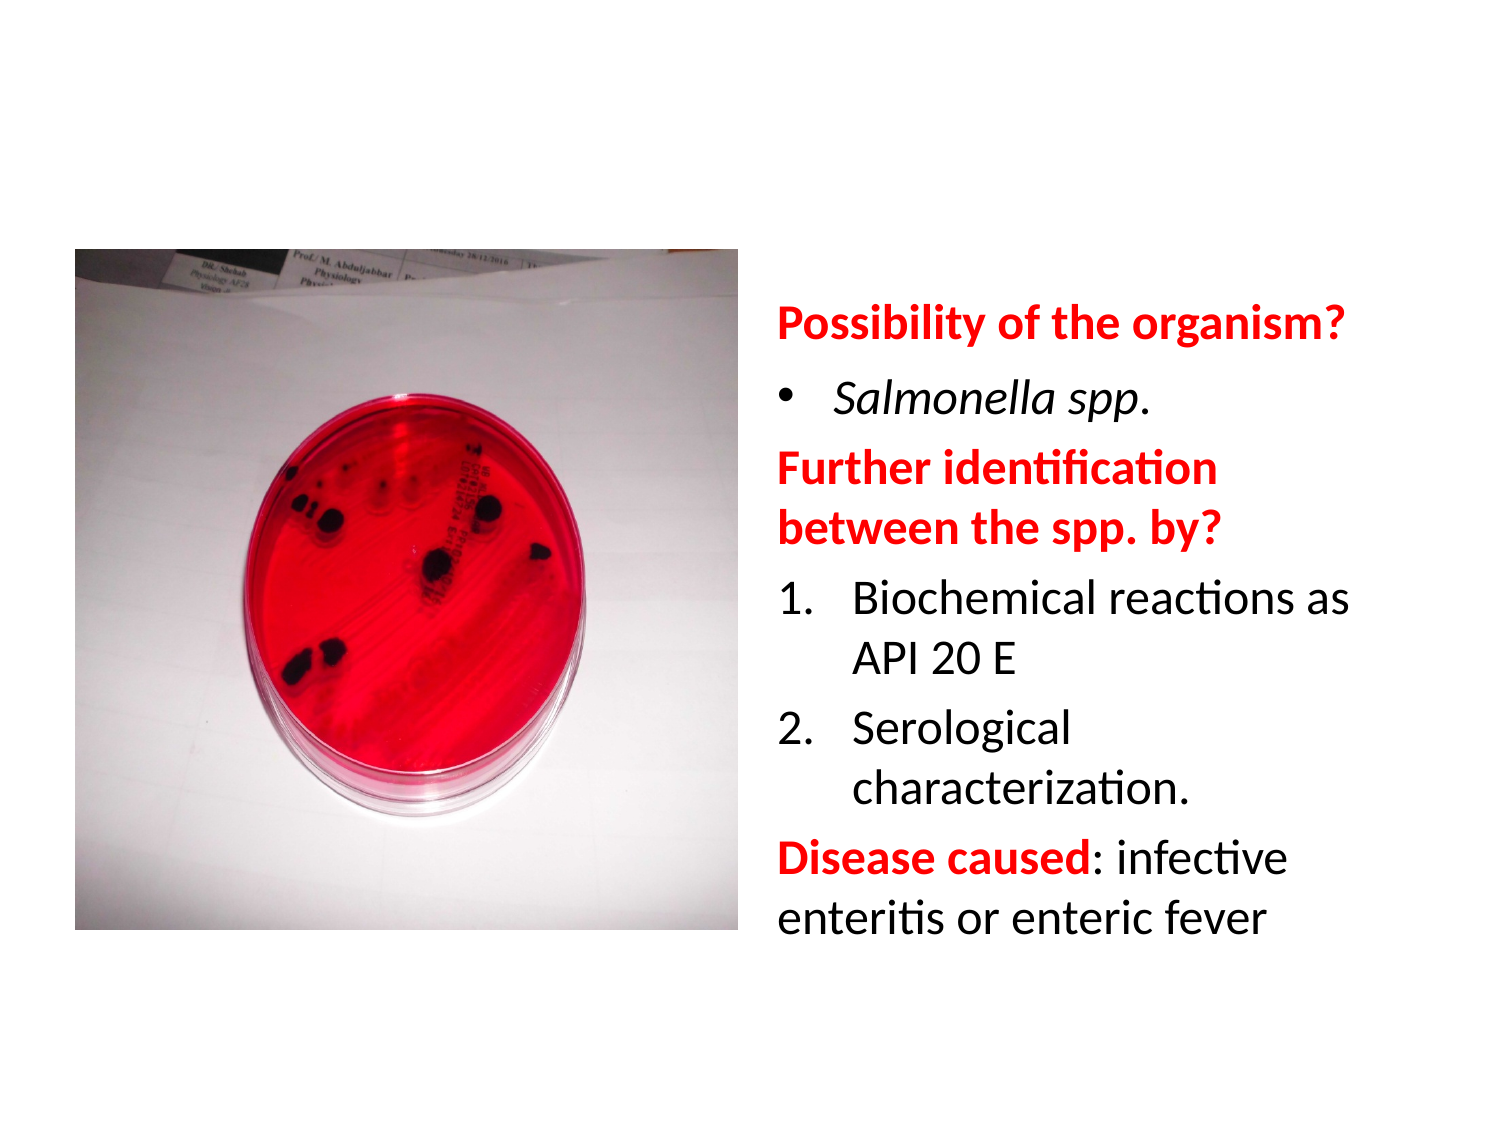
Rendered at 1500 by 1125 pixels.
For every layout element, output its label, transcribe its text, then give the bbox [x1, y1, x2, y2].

list Salmonella spp. Further identification between the spp. by? Biochemical reactions as API 20 E Serological characterization. Disease caused: infective enteritis or enteric fever [761, 356, 1425, 1005]
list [74, 249, 738, 930]
list Possibility of the organism? [761, 251, 1425, 356]
